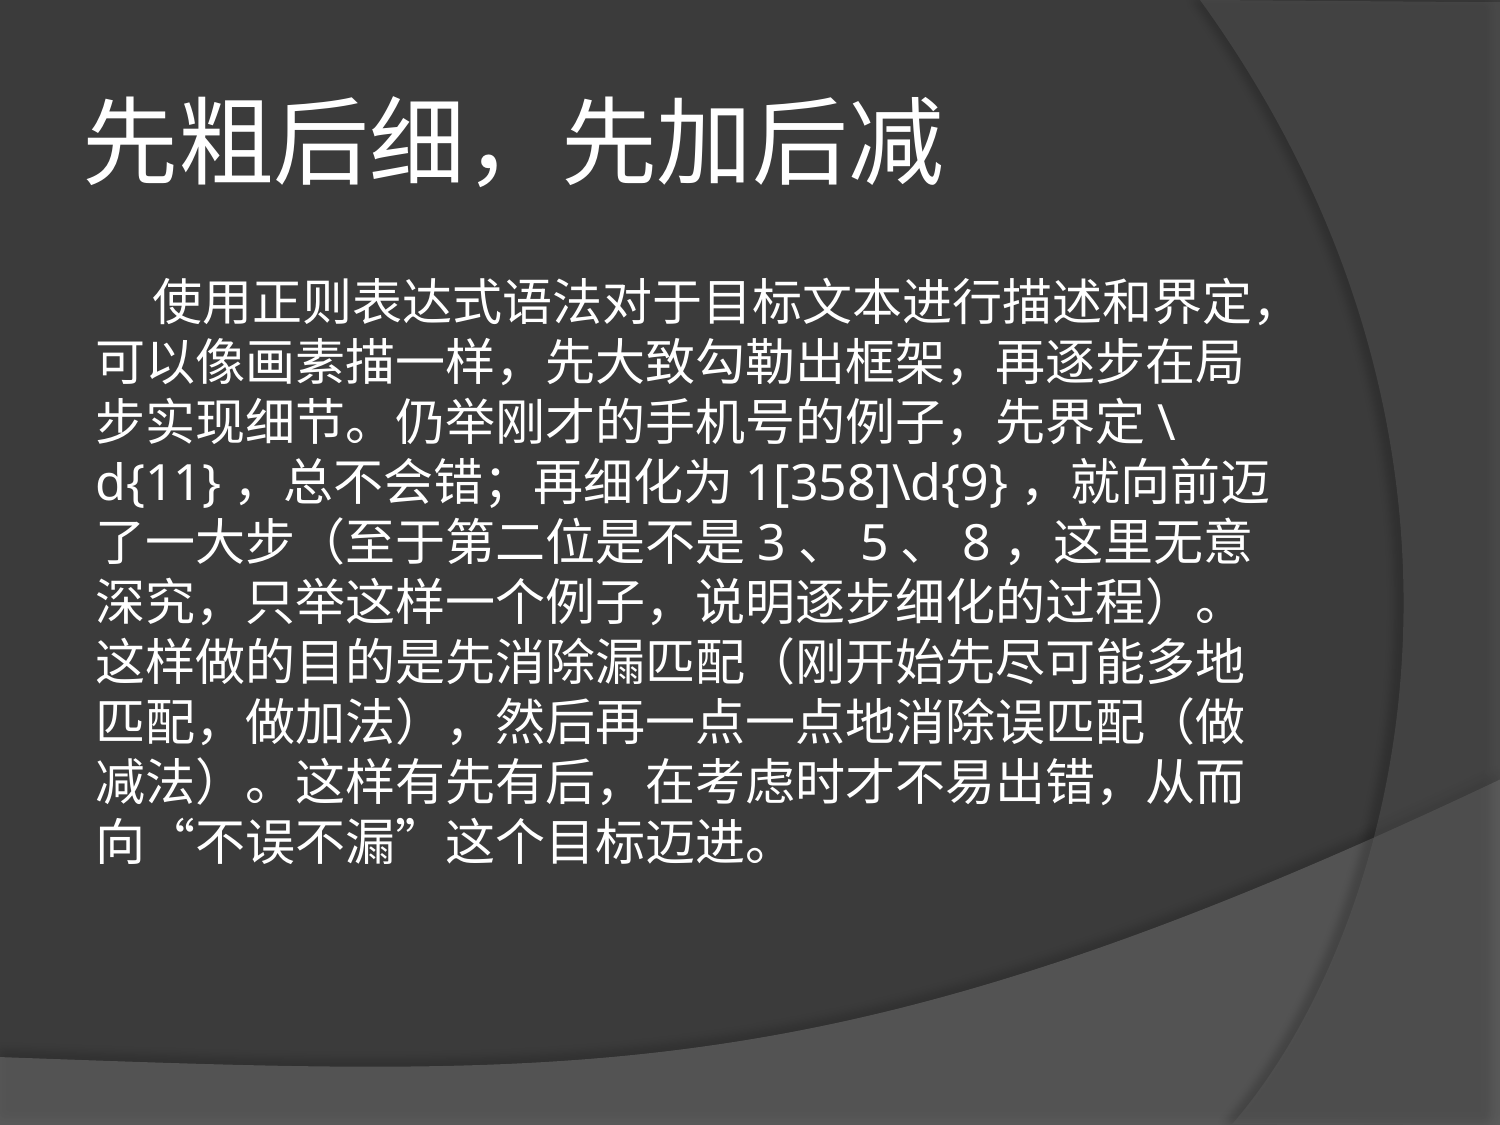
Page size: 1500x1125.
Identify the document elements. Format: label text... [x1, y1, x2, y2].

title 先粗后细，先加后减 [75, 45, 1300, 233]
list 使用正则表达式语法对于目标文本进行描述和界定，可以像画素描一样，先大致勾勒出框架，再逐步在局步实现细节。仍举刚才的手机号的例子，先界定\d{11}，总不会错；再细化为1[358]\d{9}，就向前迈了一大步（至于第二位是不是3、5、8，这里无意深究，只举这样一个例子，说明逐步细化的过程）。这样做的目的是先消除漏匹配（刚开始先尽可能多地匹配，做加法），然后再一点一点地消除误匹配（做减法）。这样有先有后，在考虑时才不易出错，从而向“不误不漏”这个目标迈进。 [75, 262, 1300, 1005]
